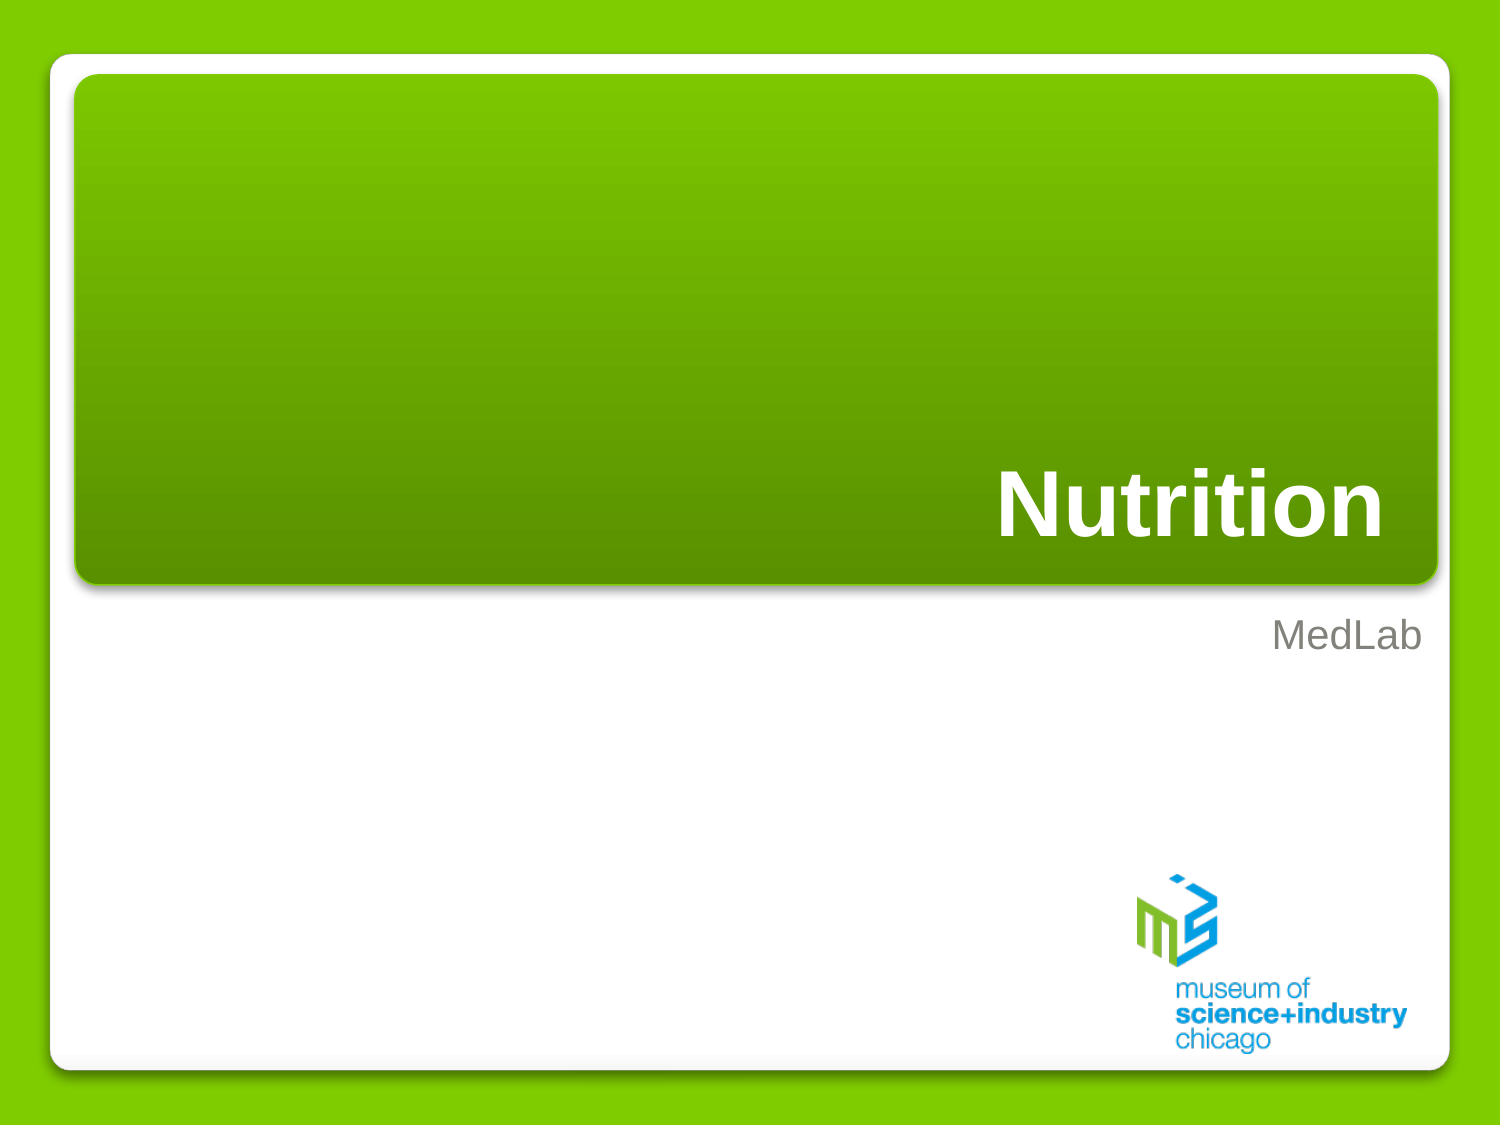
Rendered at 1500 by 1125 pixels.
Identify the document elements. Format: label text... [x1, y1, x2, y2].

text_box MedLab [687, 600, 1438, 665]
title Nutrition [118, 262, 1394, 563]
picture [1137, 874, 1407, 1054]
